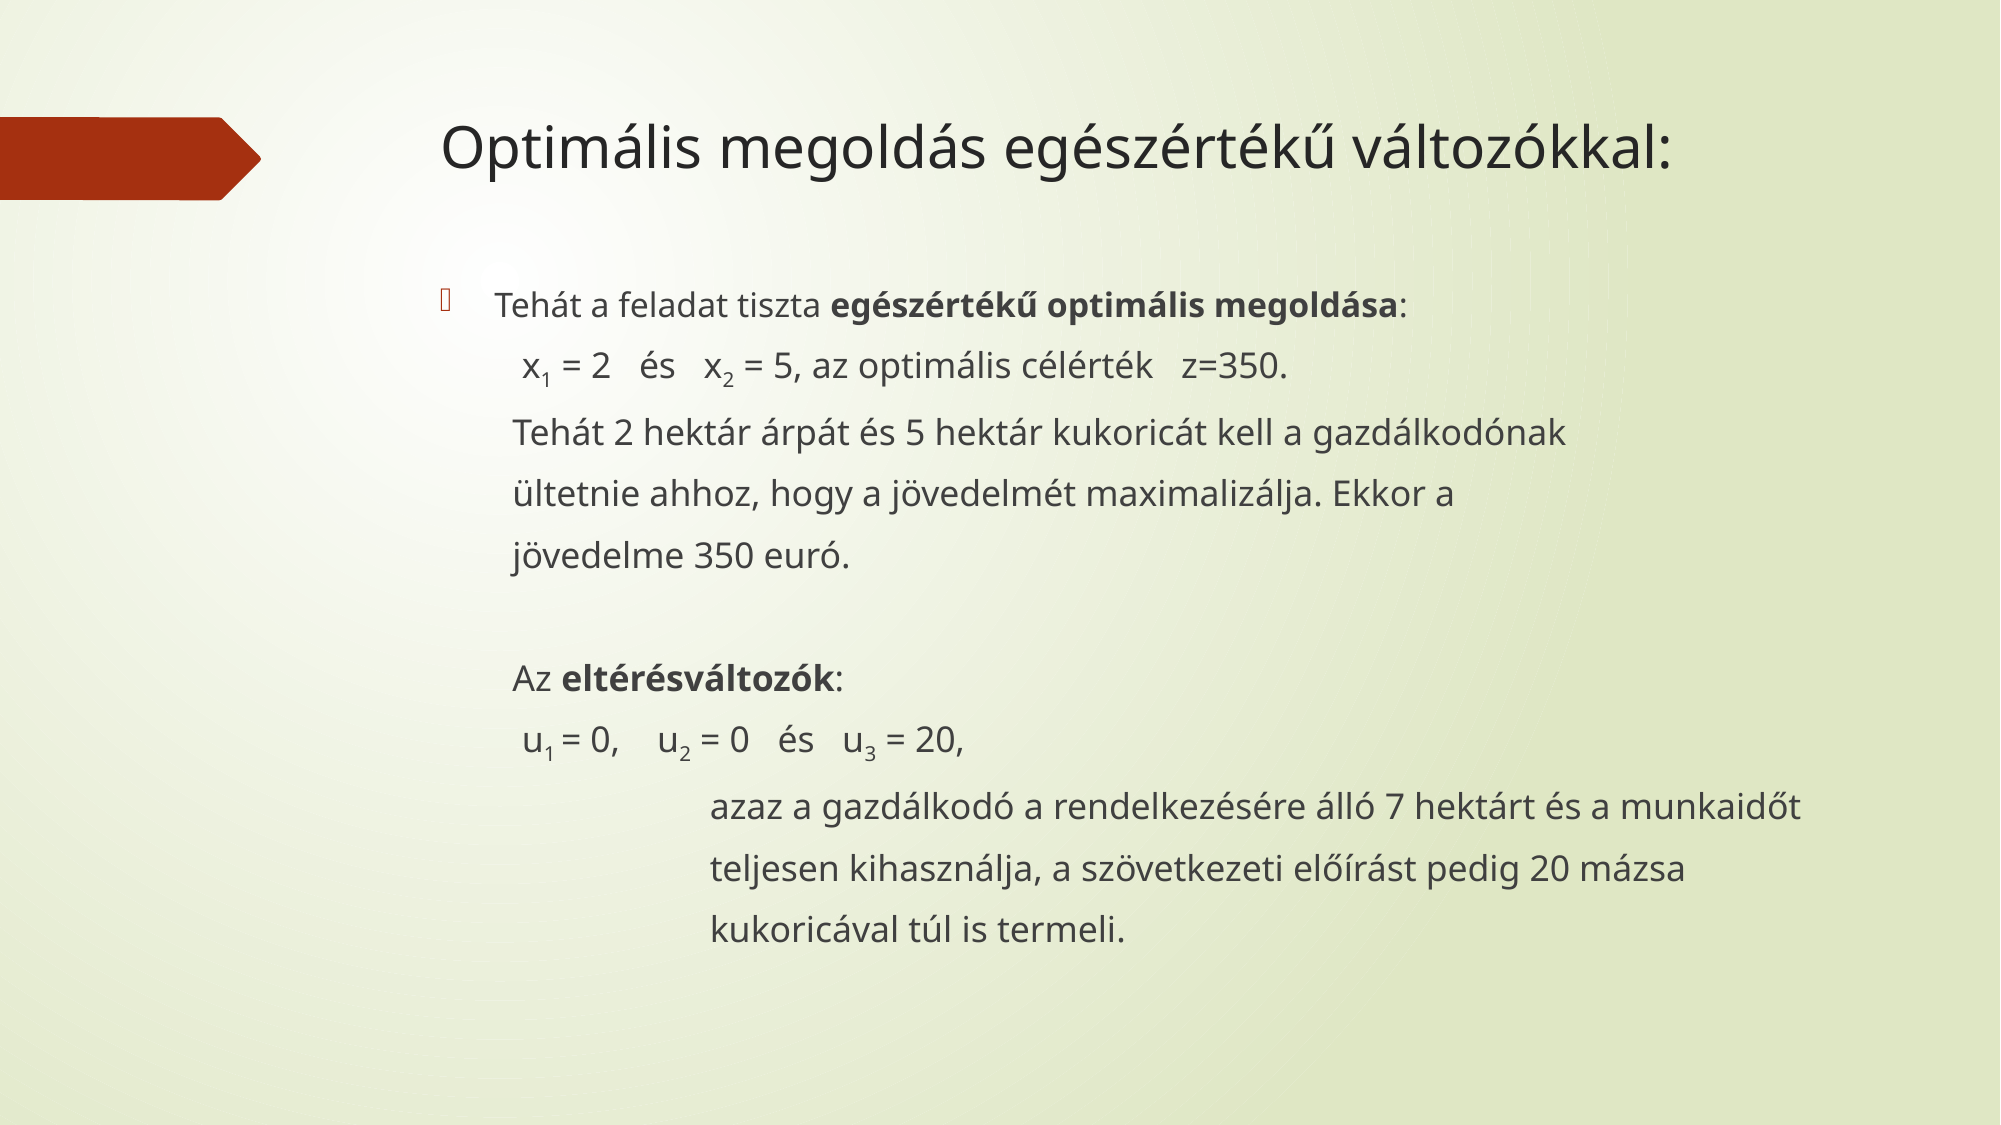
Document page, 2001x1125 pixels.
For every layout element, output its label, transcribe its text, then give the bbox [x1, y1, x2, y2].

title Optimális megoldás egészértékű változókkal: [425, 102, 1888, 276]
list Tehát a feladat tiszta egészértékű optimális megoldása: x1 = 2 és x2 = 5, az optimális célérték z=350. Tehát 2 hektár árpát és 5 hektár kukoricát kell a gazdálkodónak ültetnie ahhoz, hogy a jövedelmét maximalizálja. Ekkor a jövedelme 350 euró. Az eltérésváltozók: u1 = 0, u2 = 0 és u3 = 20, azaz a gazdálkodó a rendelkezésére álló 7 hektárt és a munkaidőt teljesen kihasználja, a szövetkezeti előírást pedig 20 mázsa kukoricával túl is termeli. [424, 276, 1888, 970]
